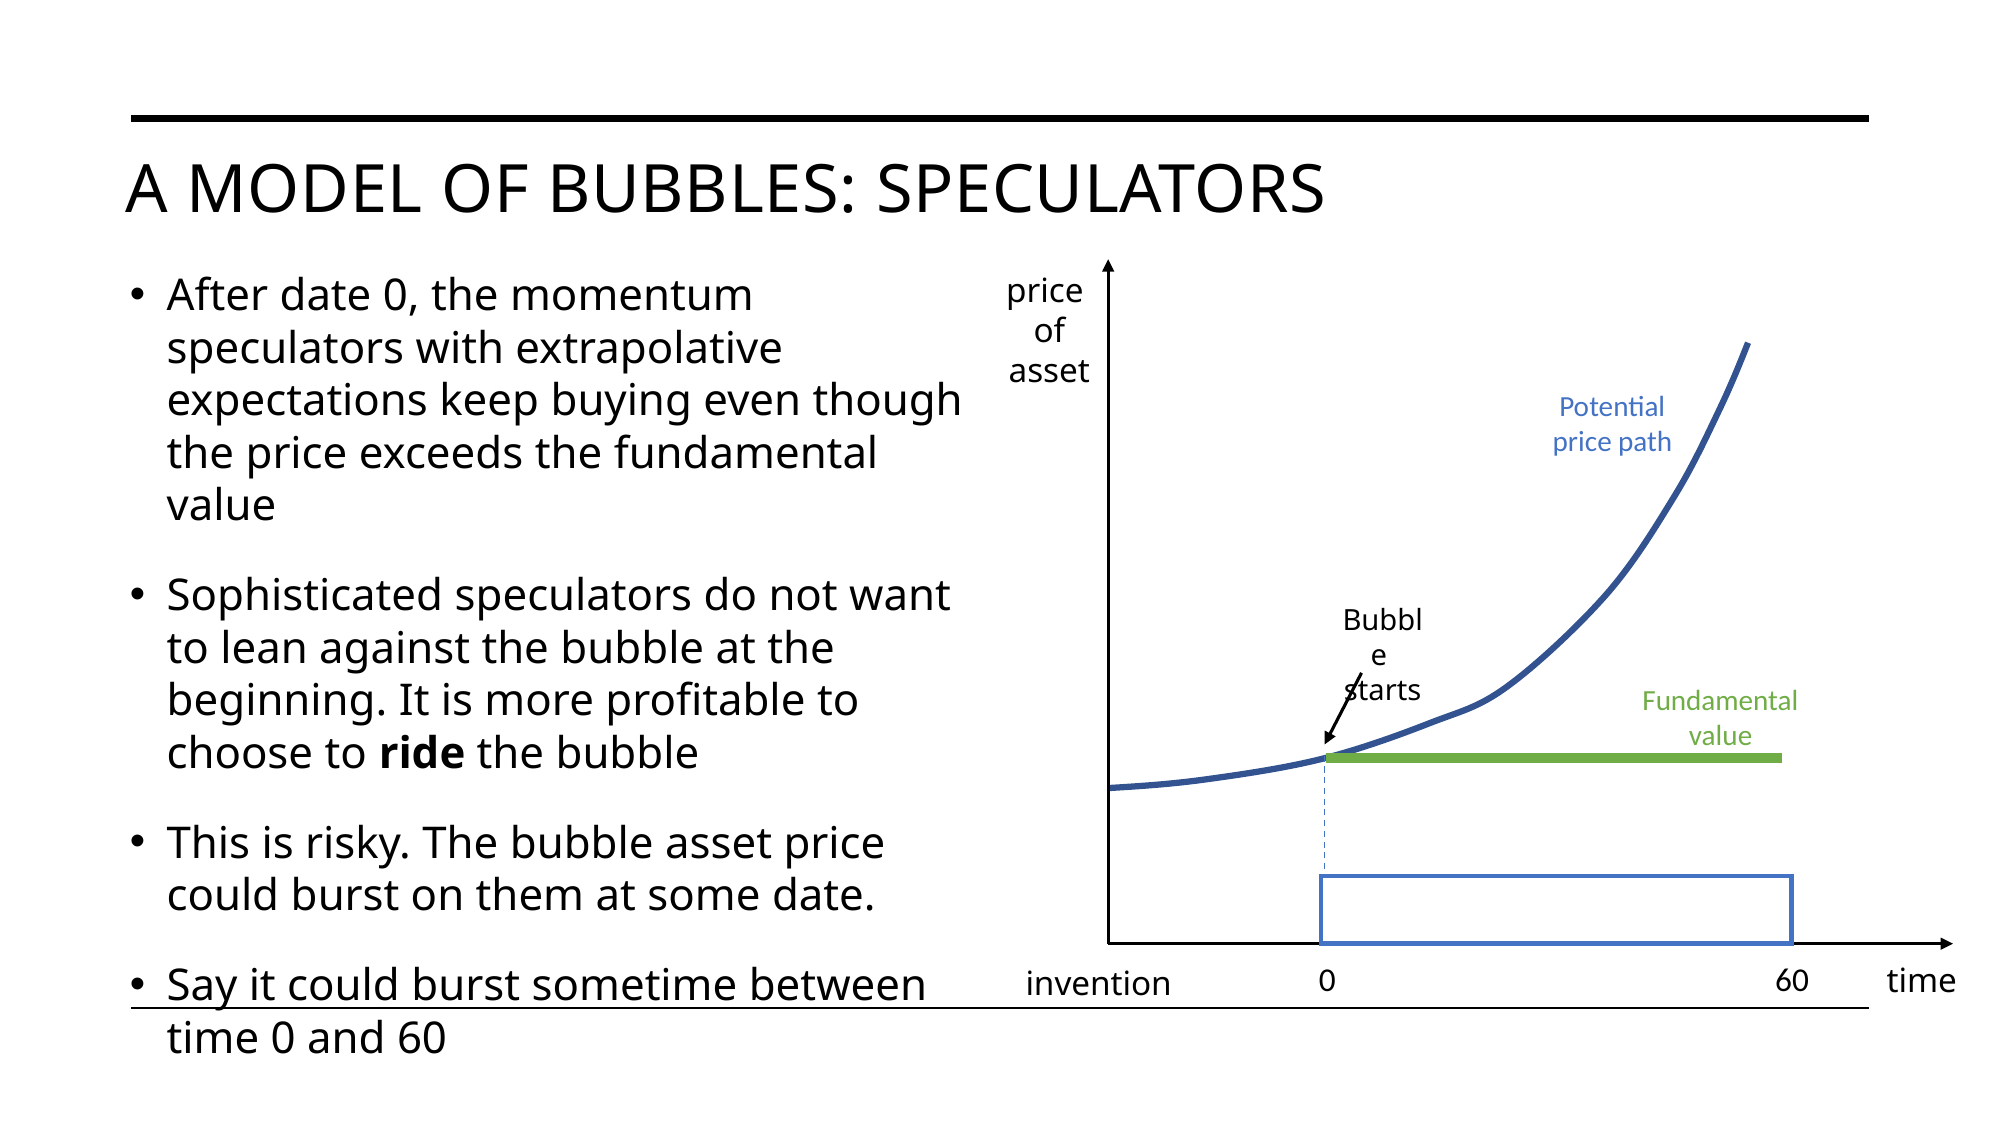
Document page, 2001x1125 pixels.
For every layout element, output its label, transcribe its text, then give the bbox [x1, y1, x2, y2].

text_box invention [1018, 954, 1198, 1010]
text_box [1108, 259, 1953, 945]
title A model of bubbles: speculators [110, 138, 1865, 223]
text_box 60 [1767, 950, 1822, 1006]
text_box 0 [1311, 950, 1341, 1006]
text_box time [1879, 952, 1966, 1007]
list After date 0, the momentum speculators with extrapolative expectations keep buying even though the price exceeds the fundamental value Sophisticated speculators do not want to lean against the bubble at the beginning. It is more profitable to choose to ride the bubble This is risky. The bubble asset price could burst on them at some date. Say it could burst sometime between time 0 and 60 [114, 259, 982, 973]
text_box price of asset [989, 262, 1108, 397]
